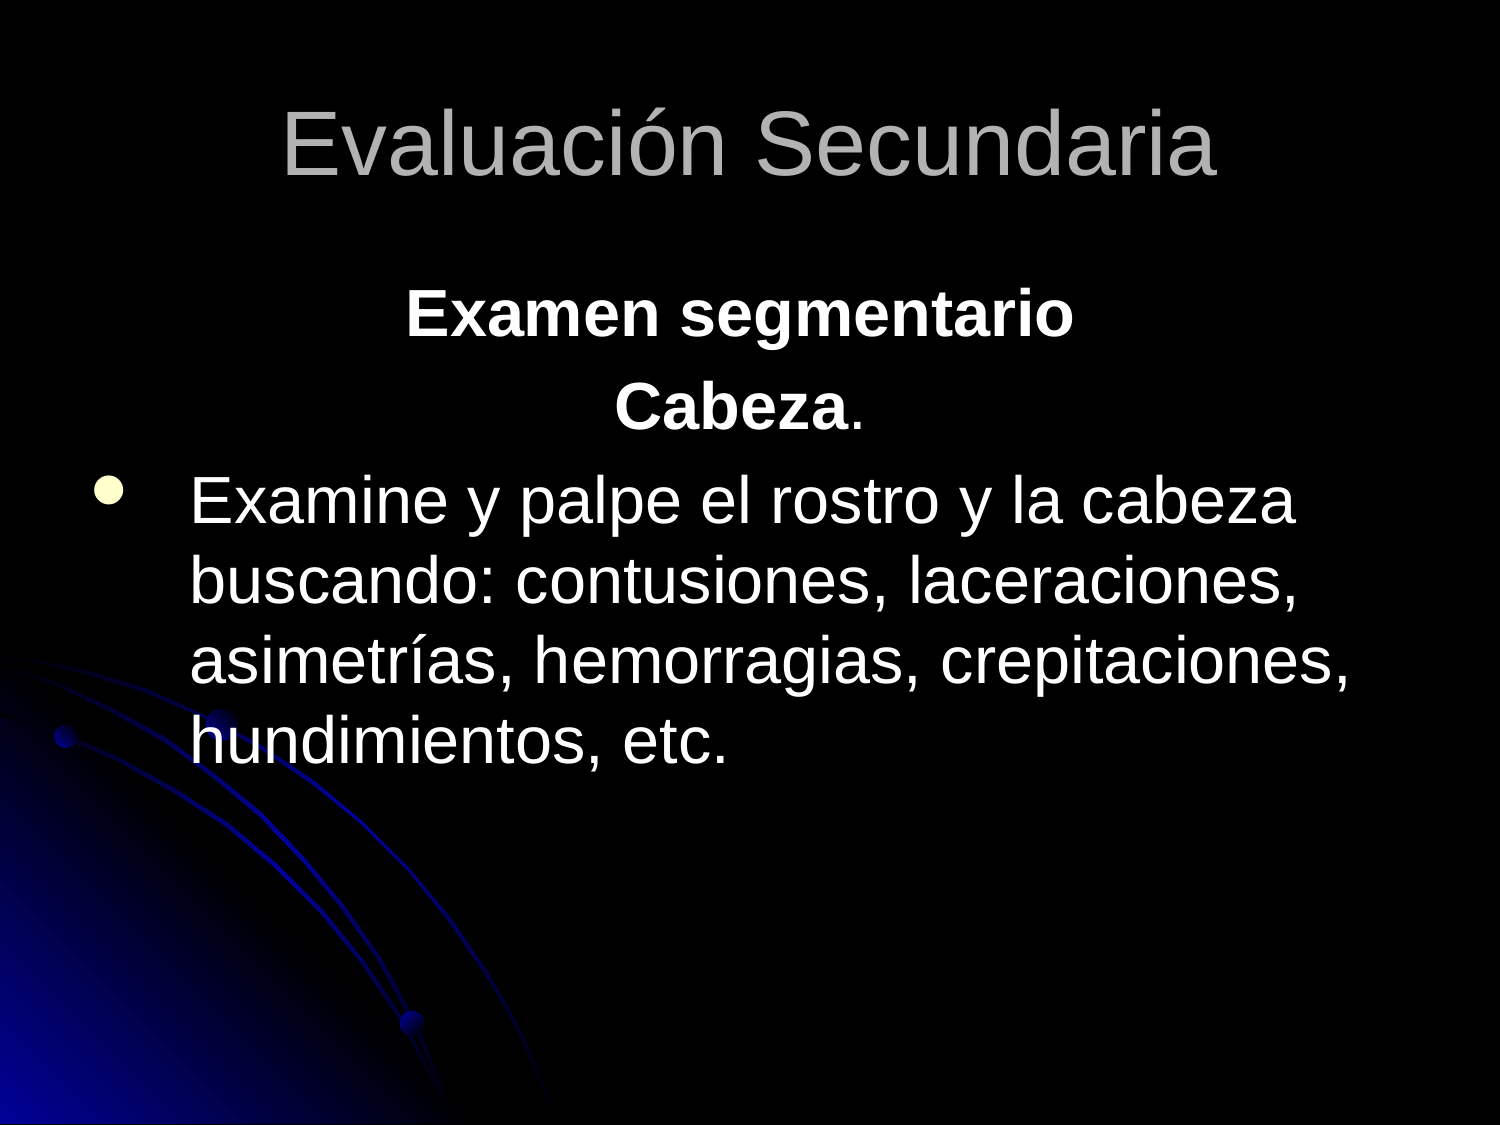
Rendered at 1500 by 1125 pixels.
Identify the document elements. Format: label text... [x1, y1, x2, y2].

list Examen segmentario Cabeza. Examine y palpe el rostro y la cabeza buscando: contusiones, laceraciones, asimetrías, hemorragias, crepitaciones, hundimientos, etc. [74, 262, 1426, 1006]
title Evaluación Secundaria [74, 45, 1426, 233]
